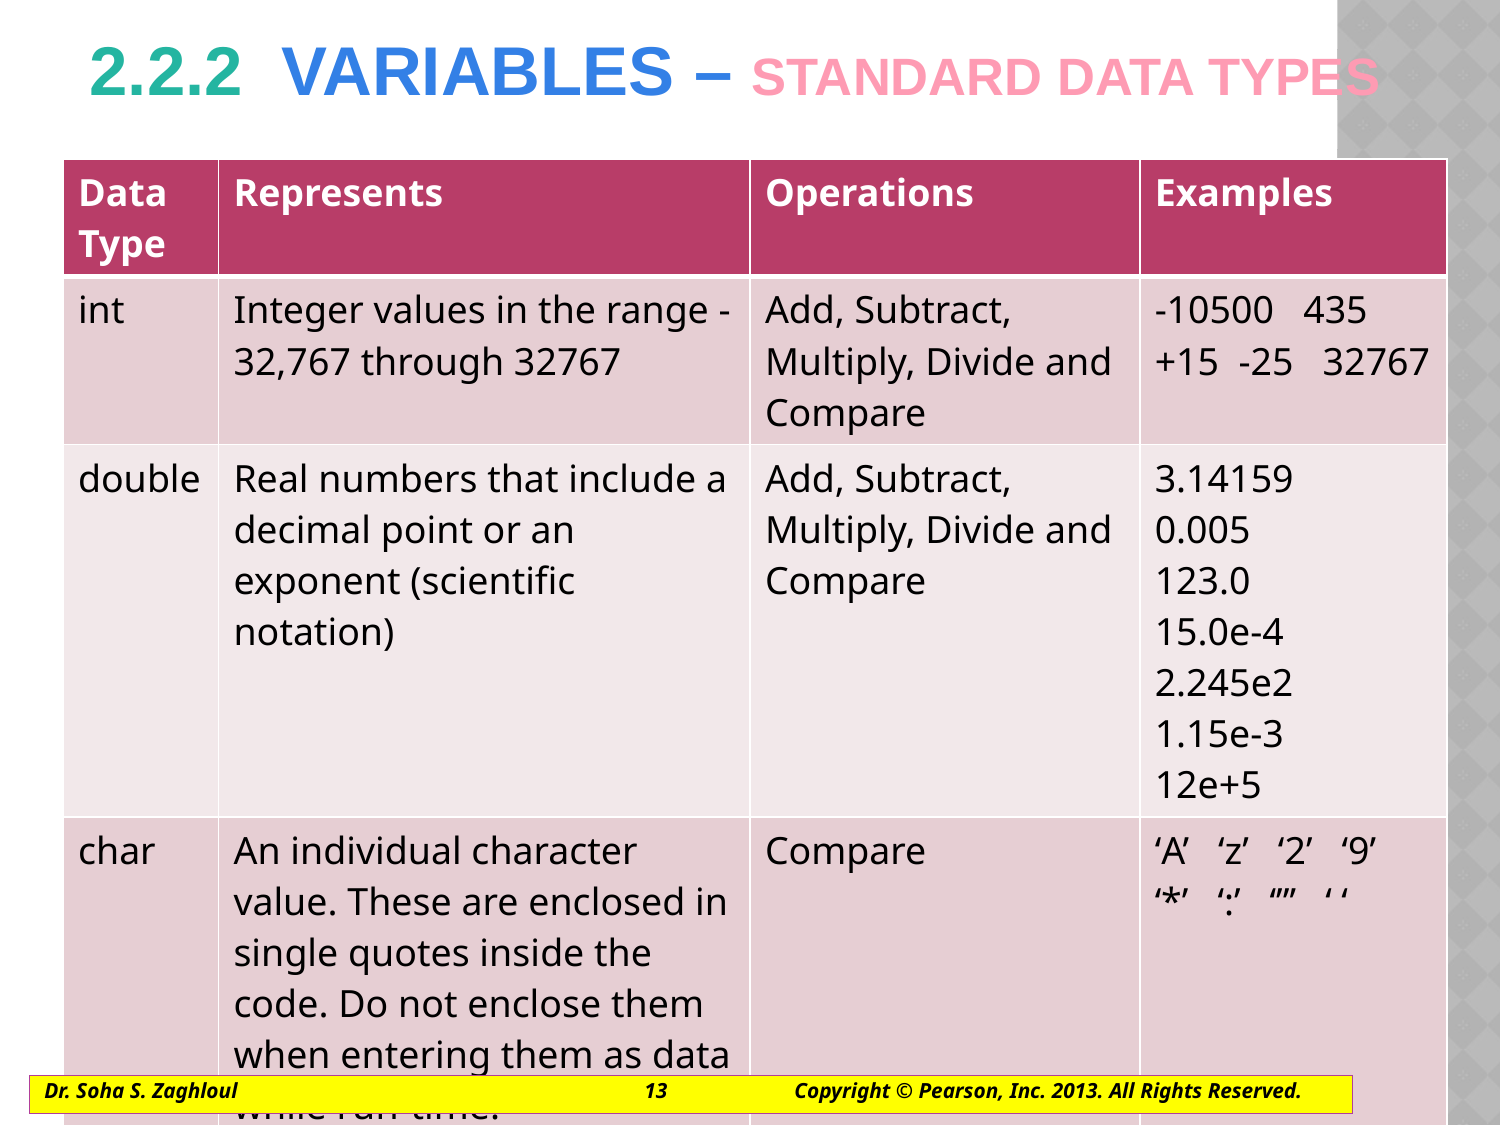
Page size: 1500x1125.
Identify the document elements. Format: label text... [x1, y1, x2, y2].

table_cell Add, Subtract, Multiply, Divide and Compare [751, 445, 1139, 816]
table_cell Add, Subtract, Multiply, Divide and Compare [751, 279, 1139, 444]
footer Dr. Soha S. Zaghloul 13 Copyright © Pearson, Inc. 2013. All Rights Reserved. [29, 1075, 1353, 1114]
table_cell char [64, 1114, 218, 1125]
table_cell int [64, 279, 218, 444]
table_cell char [64, 818, 218, 1075]
table_header Operations [751, 160, 1139, 274]
table_cell Compare [751, 1114, 1139, 1125]
table_cell Integer values in the range -32,767 through 32767 [219, 279, 749, 444]
table_cell Real numbers that include a decimal point or an exponent (scientific notation) [219, 445, 749, 816]
table_cell An individual character value. These are enclosed in single quotes inside the code. Do not enclose them when entering them as data while run-time. [219, 1114, 749, 1125]
table_cell double [64, 445, 218, 816]
table_header Examples [1141, 160, 1446, 274]
table_cell ‘A’ ‘z’ ‘2’ ‘9’ ‘*’ ‘:’ ‘”’ ‘ ‘ [1141, 818, 1446, 1125]
table_cell Compare [751, 818, 1139, 1075]
text_box 2.2.2 variables – Standard Data Types [75, 19, 1436, 158]
table_cell An individual character value. These are enclosed in single quotes inside the code. Do not enclose them when entering them as data while run-time. [219, 818, 749, 1075]
table_header Data Type [64, 160, 218, 274]
table_header Represents [219, 160, 749, 274]
table_cell -10500 435 +15 -25 32767 [1141, 279, 1446, 444]
table_cell 3.14159 0.005 123.0 15.0e-4 2.245e2 1.15e-3 12e+5 [1141, 445, 1446, 816]
